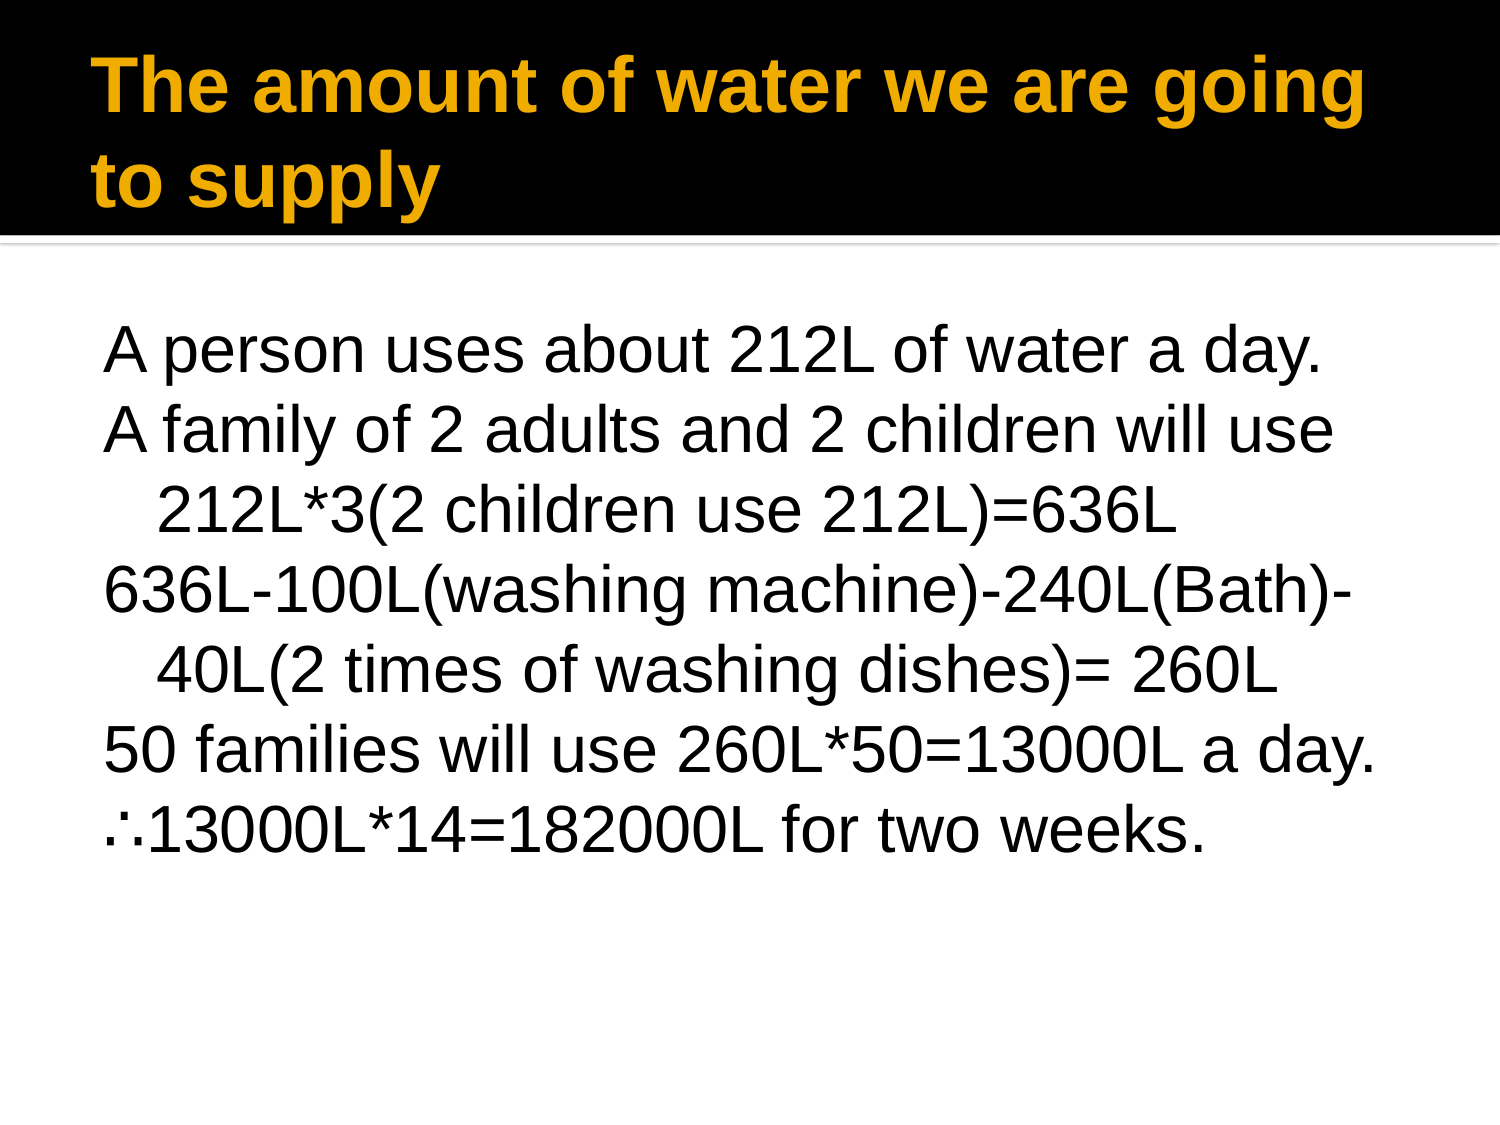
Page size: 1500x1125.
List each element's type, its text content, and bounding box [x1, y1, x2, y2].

list A person uses about 212L of water a day. A family of 2 adults and 2 children will use 212L*3(2 children use 212L)=636L 636L-100L(washing machine)-240L(Bath)-40L(2 times of washing dishes)= 260L 50 families will use 260L*50=13000L a day. ∴13000L*14=182000L for two weeks. [75, 291, 1425, 1050]
title The amount of water we are going to supply [75, 25, 1425, 231]
